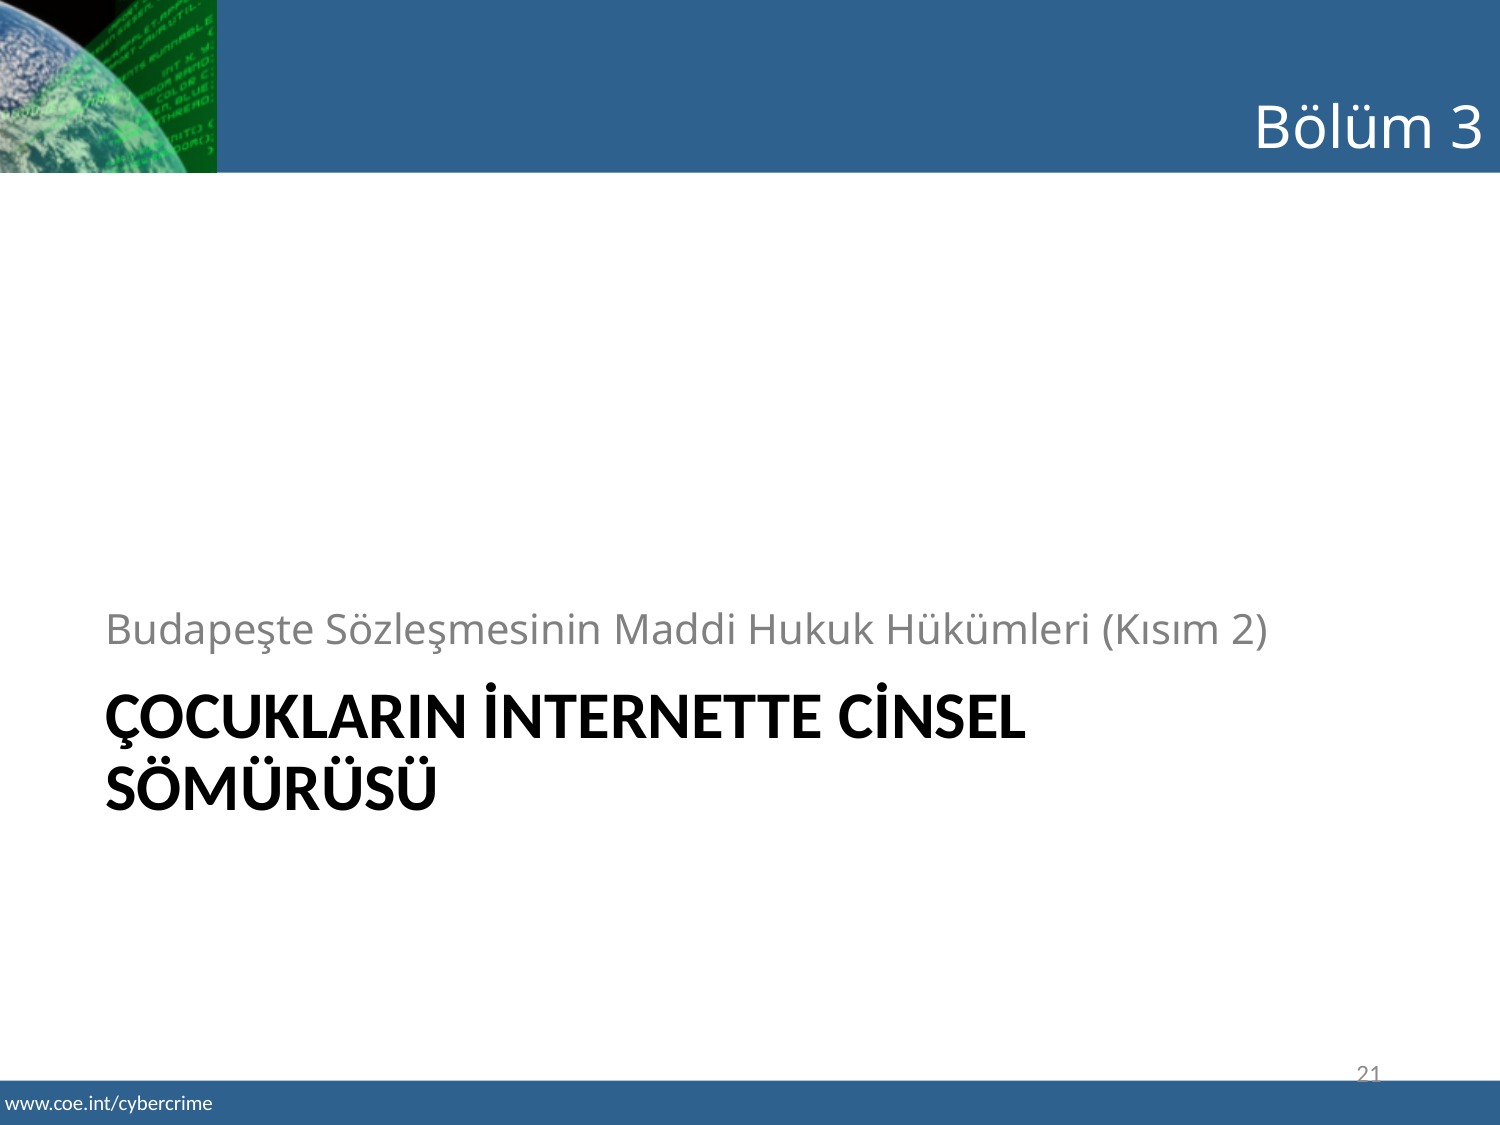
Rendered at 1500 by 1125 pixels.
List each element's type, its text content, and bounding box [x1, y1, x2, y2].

slide_number 21 [1059, 1042, 1397, 1103]
picture [0, 0, 217, 173]
title ÇOCUKLARIN İNTERNETTE CİNSEL SÖMÜRÜSÜ [90, 674, 1385, 920]
list Bölüm 3 [461, 0, 1500, 170]
list Budapeşte Sözleşmesinin Maddi Hukuk Hükümleri (Kısım 2) [90, 601, 1385, 674]
